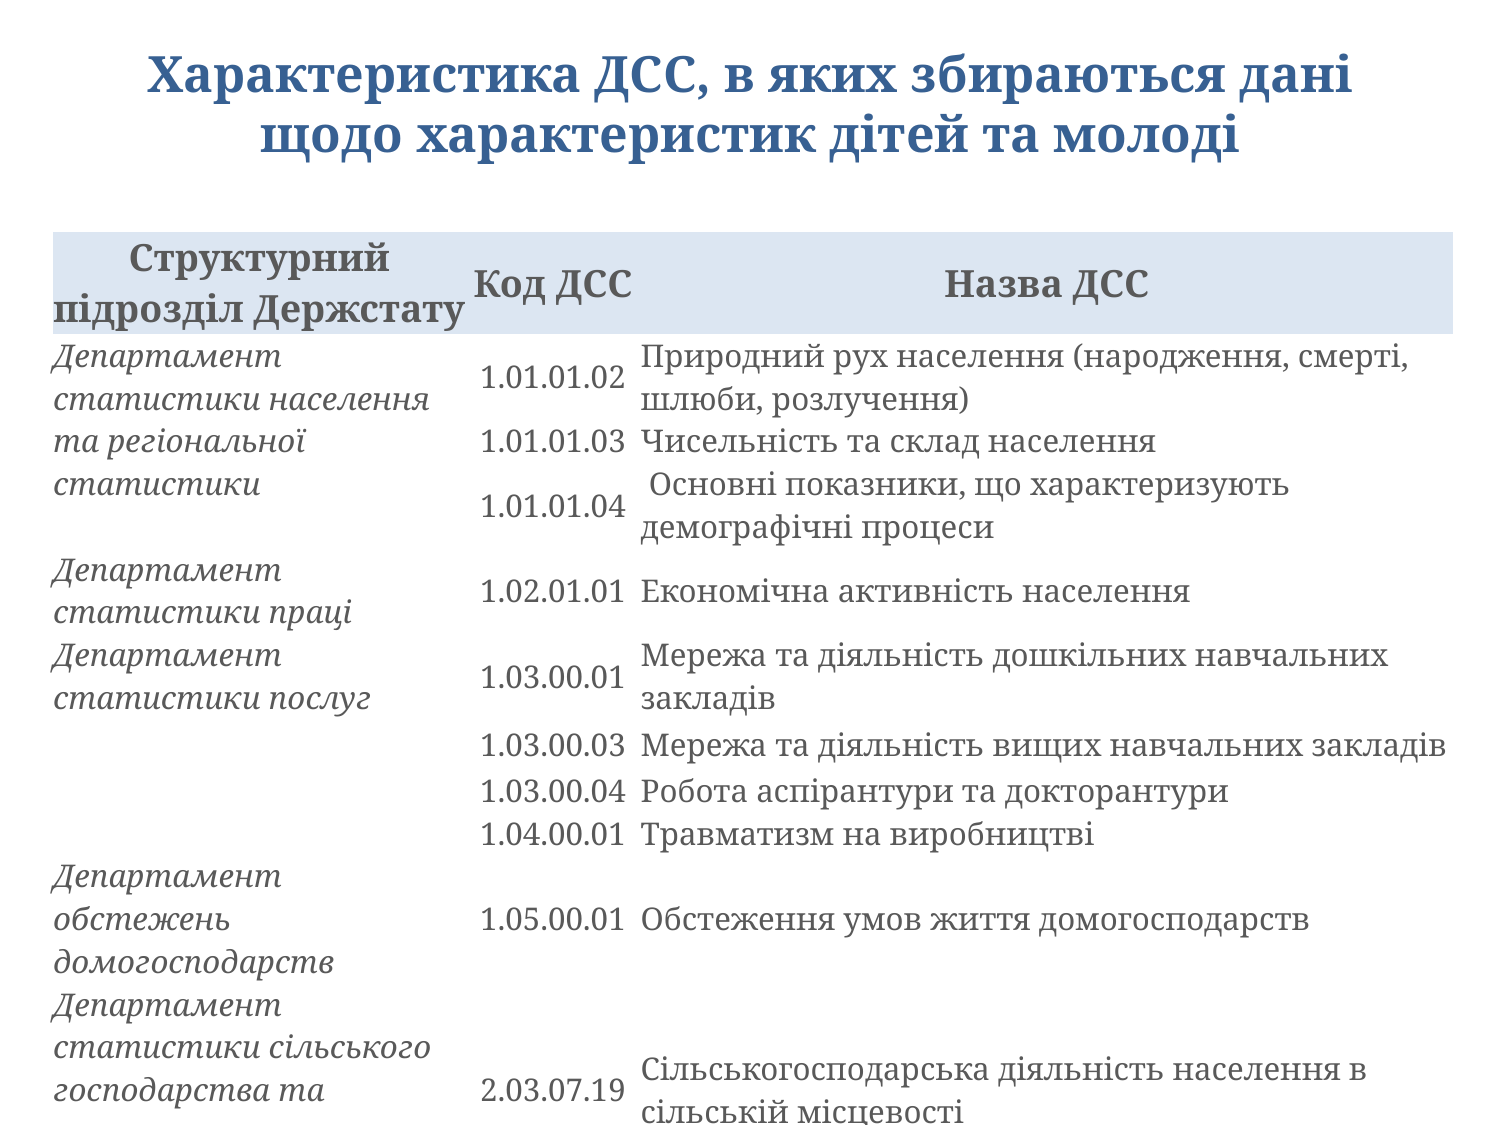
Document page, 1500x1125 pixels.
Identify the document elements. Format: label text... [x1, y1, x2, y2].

table_cell Чисельність та склад населення [641, 419, 1453, 462]
table_cell Департамент статистики праці [53, 548, 466, 633]
table_cell 1.01.01.02 [466, 334, 641, 419]
table_cell 1.01.01.03 [466, 419, 641, 462]
table_cell Економічна активність населення [641, 548, 1453, 633]
table_cell Травматизм на виробництві [641, 812, 1453, 854]
table_cell Обстеження умов життя домогосподарств [641, 854, 1453, 983]
table_cell Мережа та діяльність вищих навчальних закладів [641, 719, 1453, 769]
table_header Код ДСС [466, 232, 641, 334]
table_cell 1.04.00.01 [466, 812, 641, 854]
table_cell Сільськогосподарська діяльність населення в сільській місцевості [641, 983, 1453, 1125]
table_header Структурний підрозділ Держстату [53, 232, 466, 334]
table_cell Департамент статистики послуг [53, 633, 466, 854]
table_header Назва ДСС [641, 232, 1453, 334]
table_cell 1.03.00.03 [466, 719, 641, 769]
table_cell Департамент статистики сільського господарства та навколишнього середовища [53, 983, 466, 1125]
table_cell 1.05.00.01 [466, 854, 641, 983]
table_cell 2.03.07.19 [466, 983, 641, 1125]
table_cell Мережа та діяльність дошкільних навчальних закладів [641, 633, 1453, 719]
table_cell Основні показники, що характеризують демографічні процеси [641, 462, 1453, 548]
title Характеристика ДСС, в яких збираються дані щодо характеристик дітей та молоді [75, 45, 1425, 161]
table_cell Департамент обстежень домогосподарств [53, 854, 466, 983]
table_cell Природний рух населення (народження, смерті, шлюби, розлучення) [641, 334, 1453, 419]
table_cell 1.03.00.04 [466, 769, 641, 812]
table_cell Робота аспірантури та докторантури [641, 769, 1453, 812]
table_cell 1.03.00.01 [466, 633, 641, 719]
table_cell Департамент статистики населення та регіональної статистики [53, 334, 466, 548]
table_cell 1.01.01.04 [466, 462, 641, 548]
table_cell 1.02.01.01 [466, 548, 641, 633]
